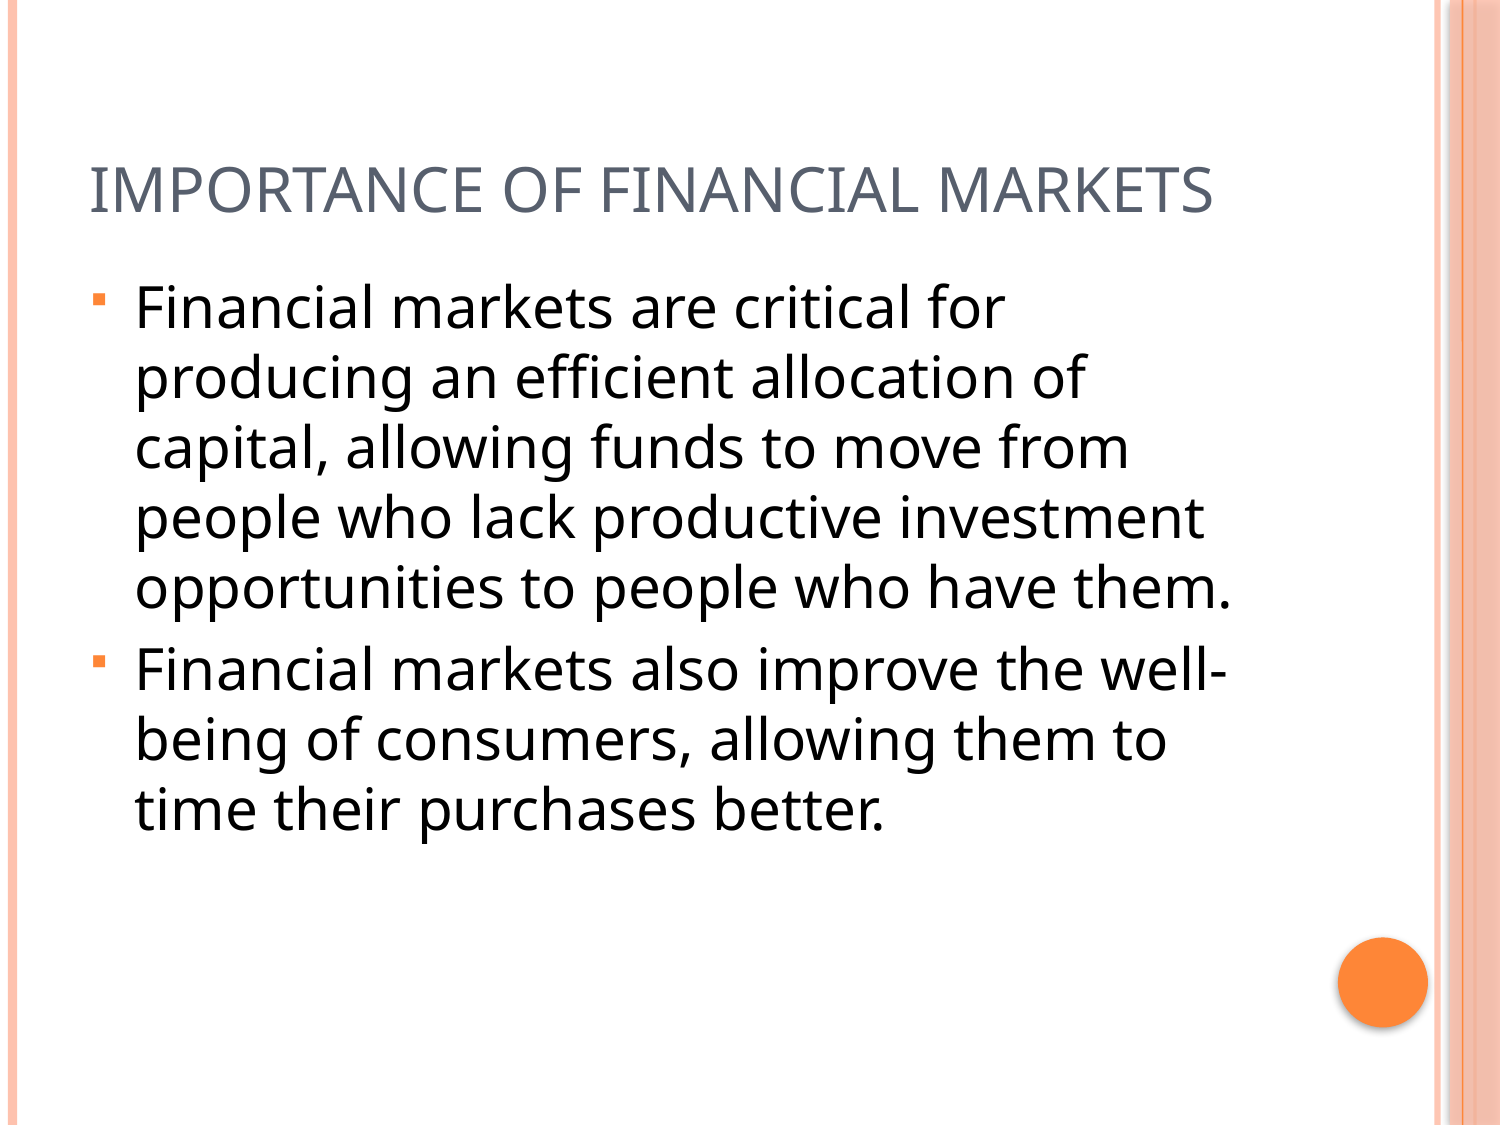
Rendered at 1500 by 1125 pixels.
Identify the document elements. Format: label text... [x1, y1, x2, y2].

list Financial markets are critical for producing an efficient allocation of capital, allowing funds to move from people who lack productive investment opportunities to people who have them. Financial markets also improve the well-being of consumers, allowing them to time their purchases better. [75, 262, 1300, 1062]
title Importance of Financial Markets [75, 45, 1300, 233]
